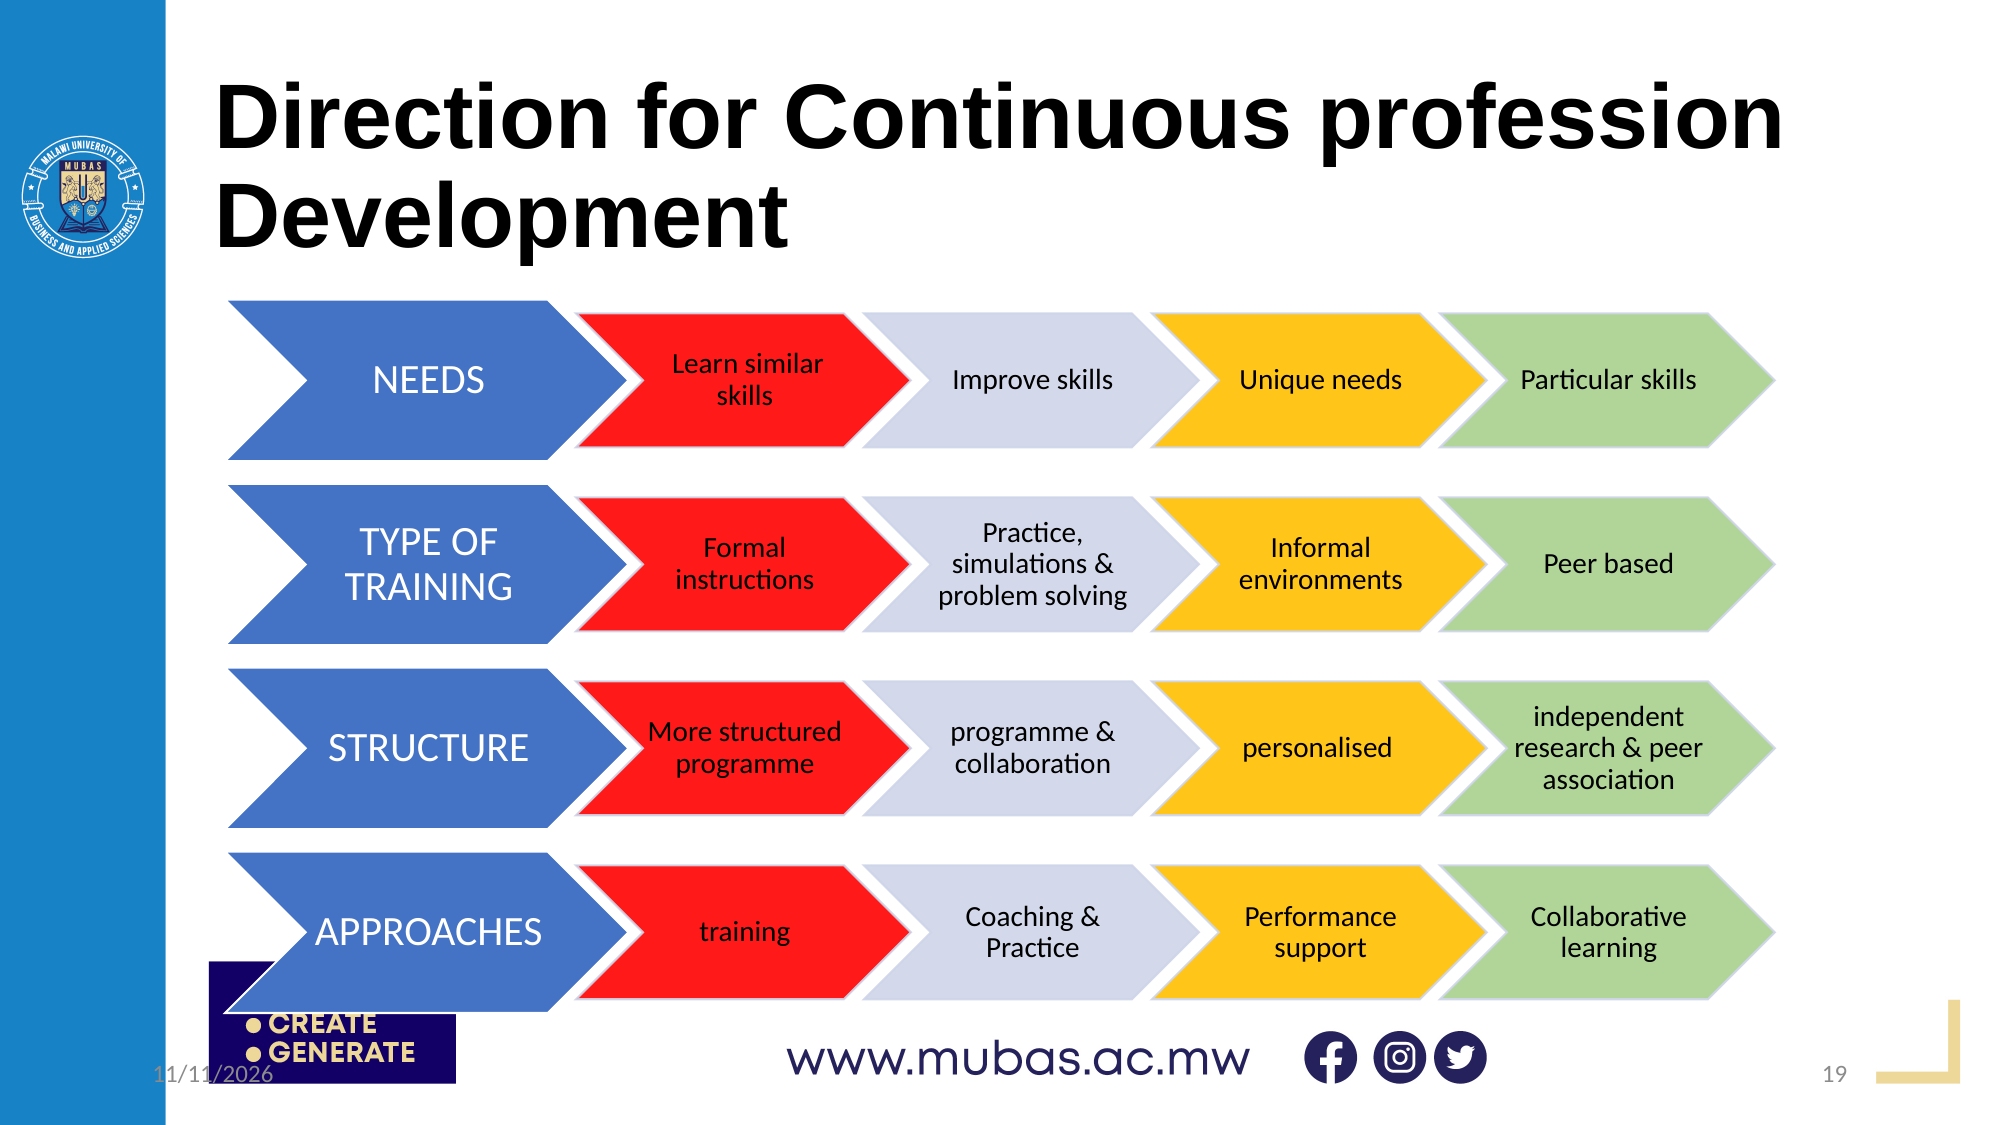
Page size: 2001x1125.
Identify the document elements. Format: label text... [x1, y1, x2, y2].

slide_number 19 [1412, 1042, 1863, 1103]
title Direction for Continuous profession Development [199, 59, 1863, 278]
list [137, 299, 1863, 1014]
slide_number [137, 1042, 588, 1103]
picture [0, 0, 2001, 1125]
